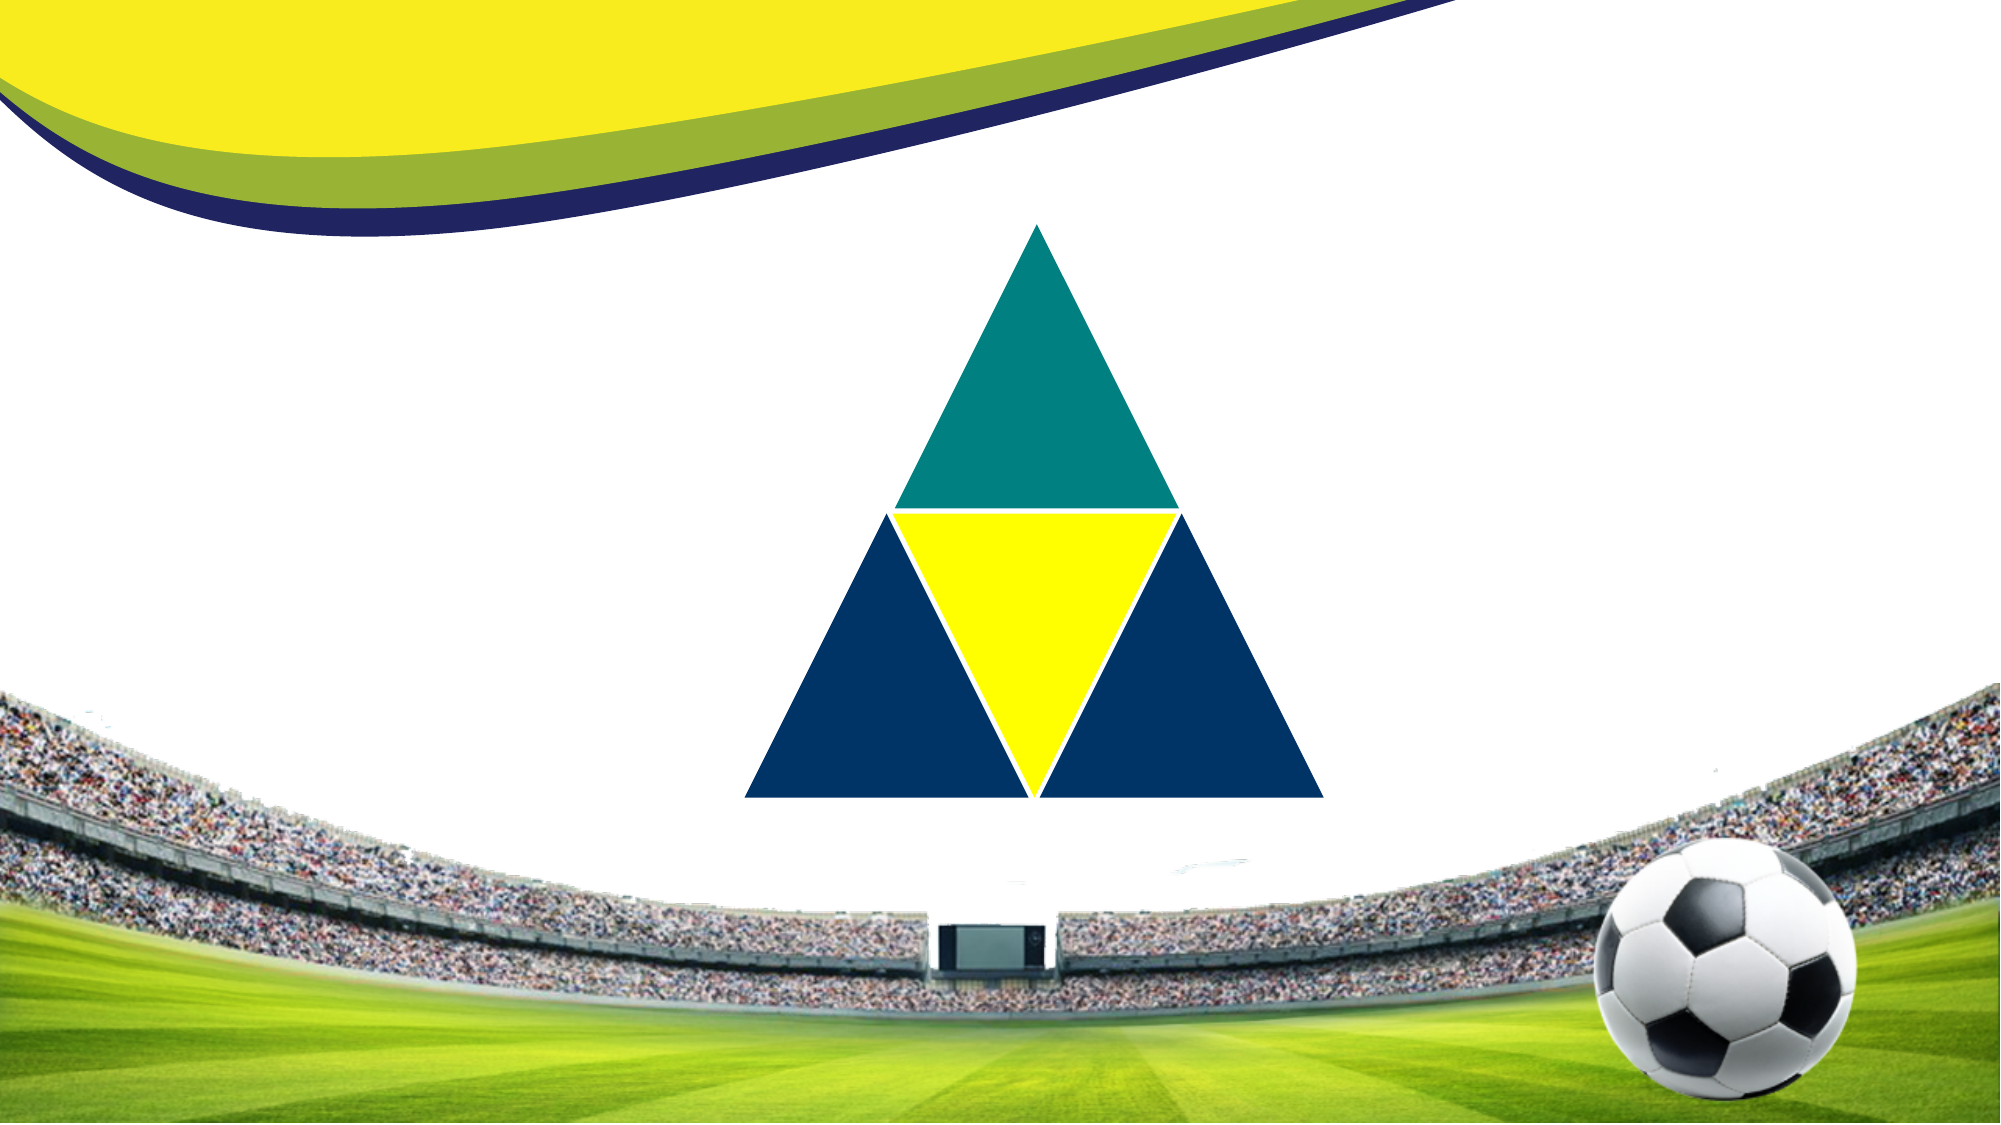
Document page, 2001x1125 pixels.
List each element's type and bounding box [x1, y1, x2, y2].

text_box [801, 513, 972, 683]
text_box [0, 0, 1936, 237]
text_box [1096, 513, 1267, 683]
text_box [894, 237, 1179, 509]
picture [0, 683, 2000, 1123]
text_box [892, 513, 1177, 683]
